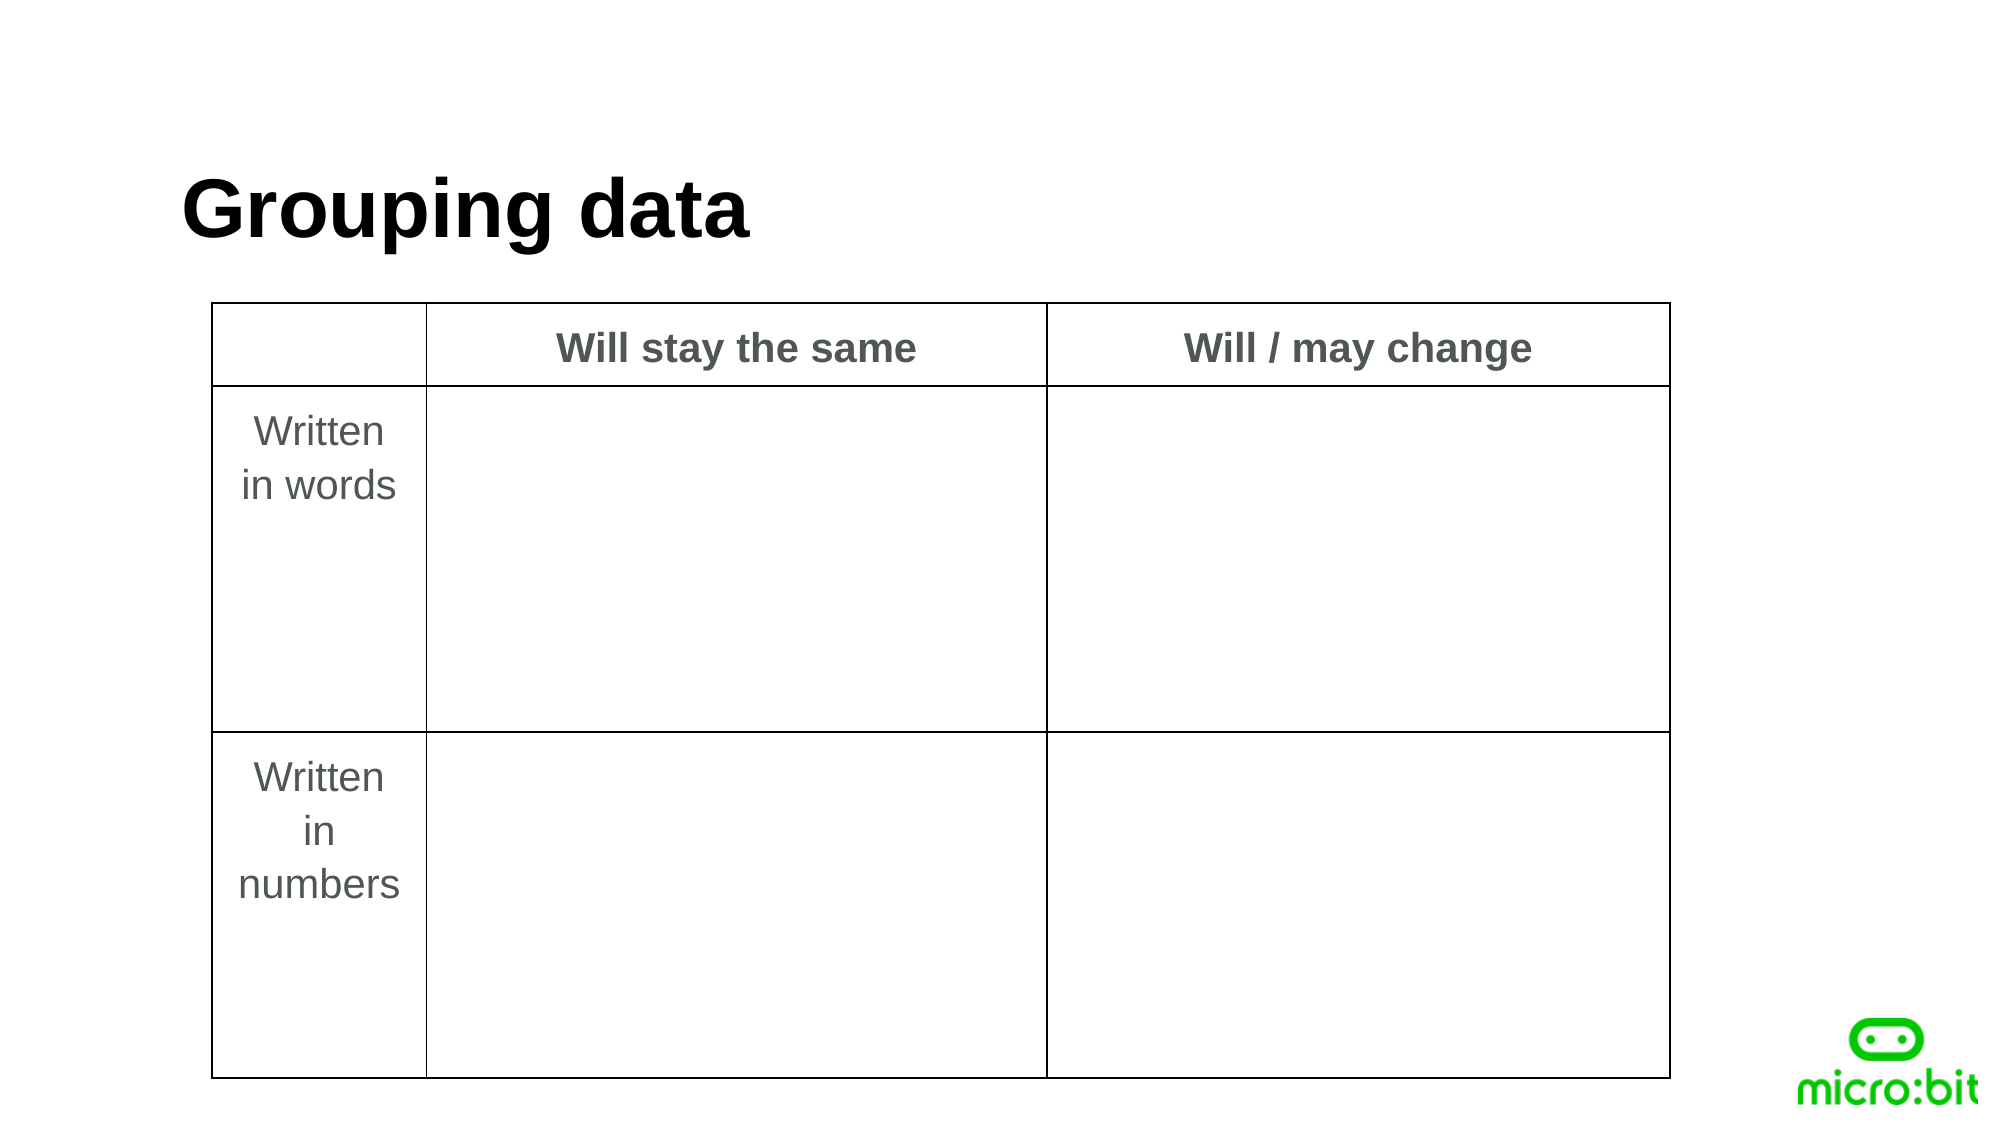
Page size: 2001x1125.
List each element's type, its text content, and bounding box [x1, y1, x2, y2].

table_header Will / may change [1048, 304, 1669, 385]
text_box Grouping data [166, 60, 1918, 884]
table_cell [427, 733, 1046, 1077]
table_cell Written in words [213, 387, 426, 731]
table_cell [1048, 733, 1669, 1077]
table_cell [1048, 387, 1669, 731]
picture [1797, 1017, 1978, 1106]
table_header [213, 304, 426, 385]
table_cell [427, 387, 1046, 731]
table_cell Written in numbers [213, 733, 426, 1077]
table_header Will stay the same [427, 304, 1046, 385]
